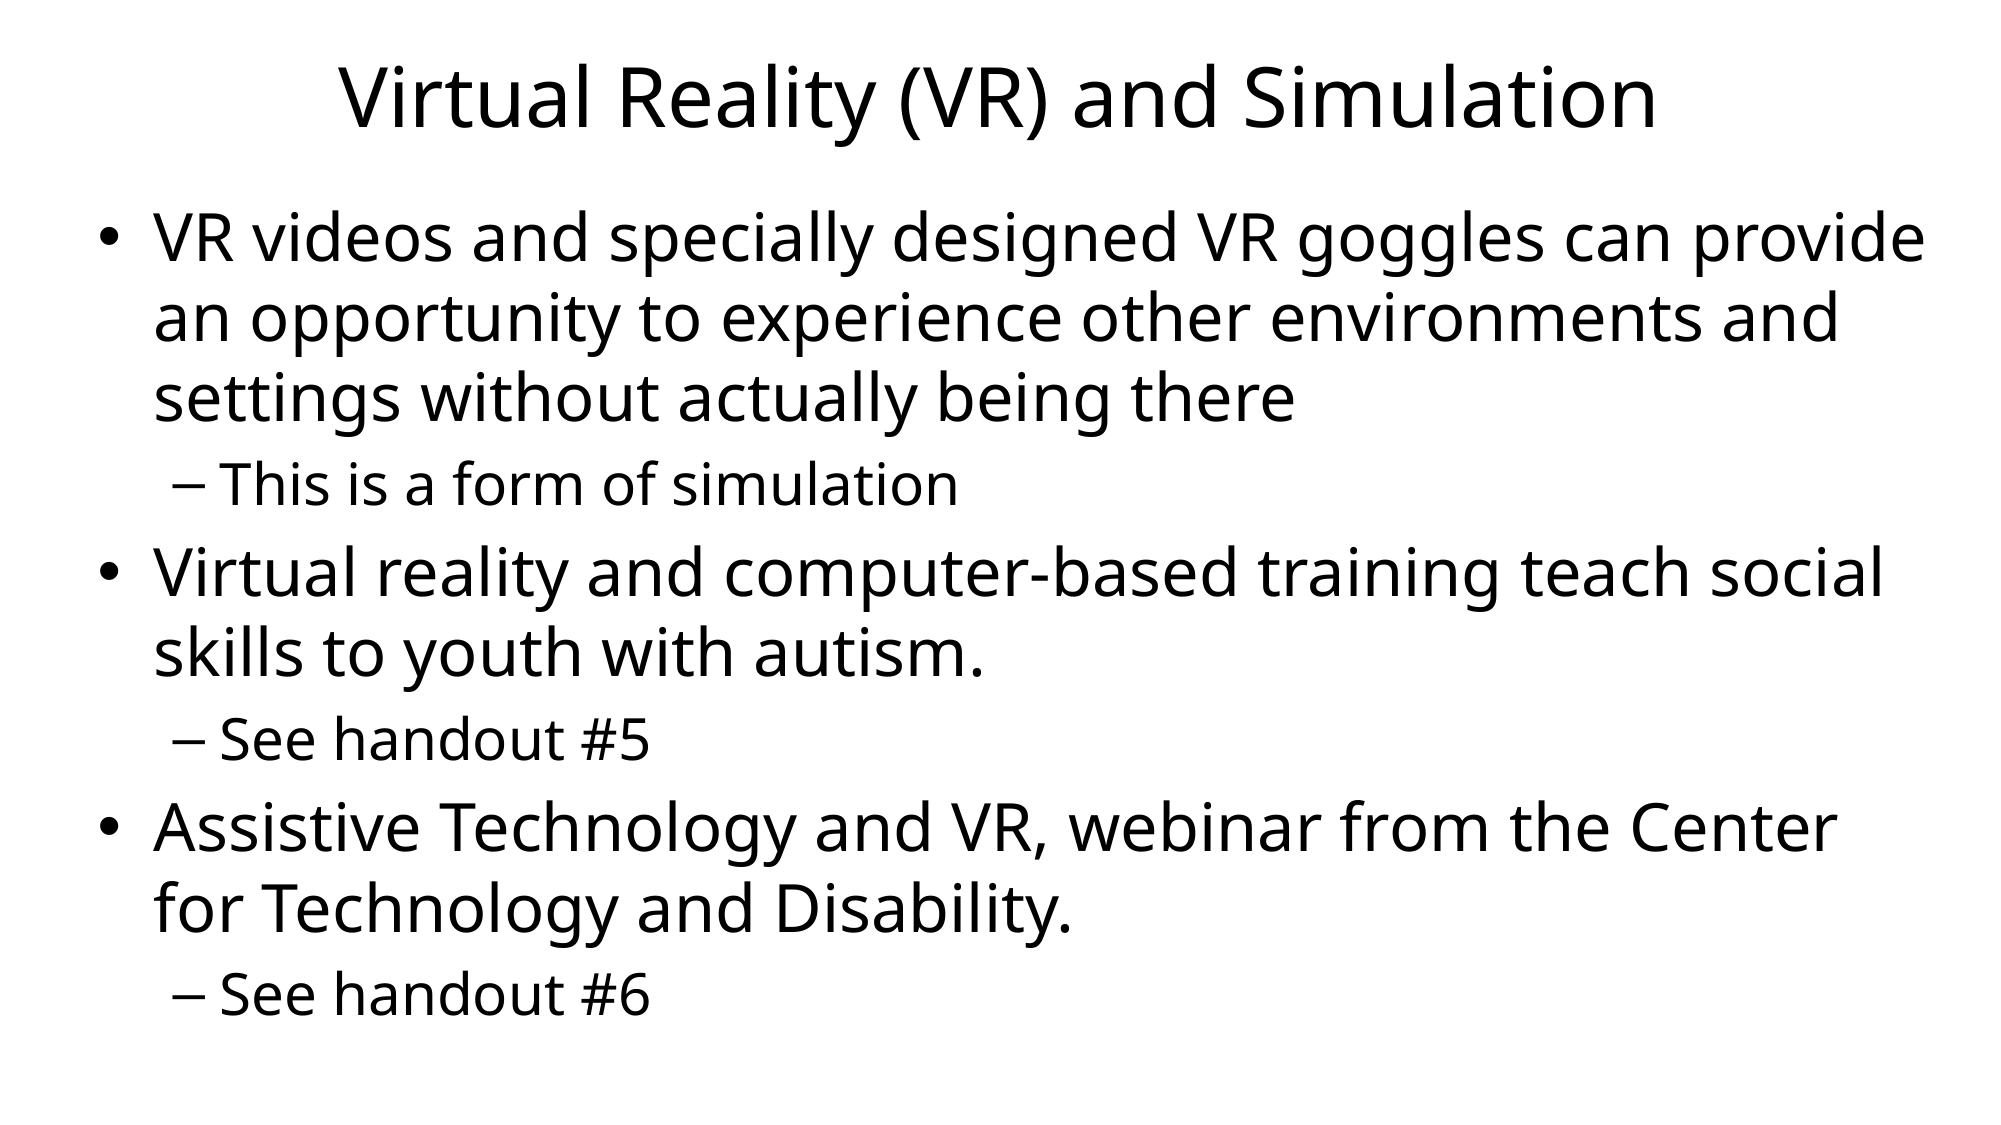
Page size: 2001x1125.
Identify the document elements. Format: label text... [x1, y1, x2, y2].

list VR videos and specially designed VR goggles can provide an opportunity to experience other environments and settings without actually being there This is a form of simulation Virtual reality and computer-based training teach social skills to youth with autism. See handout #5 Assistive Technology and VR, webinar from the Center for Technology and Disability. See handout #6 [82, 187, 1949, 1078]
title Virtual Reality (VR) and Simulation [99, 0, 1900, 187]
